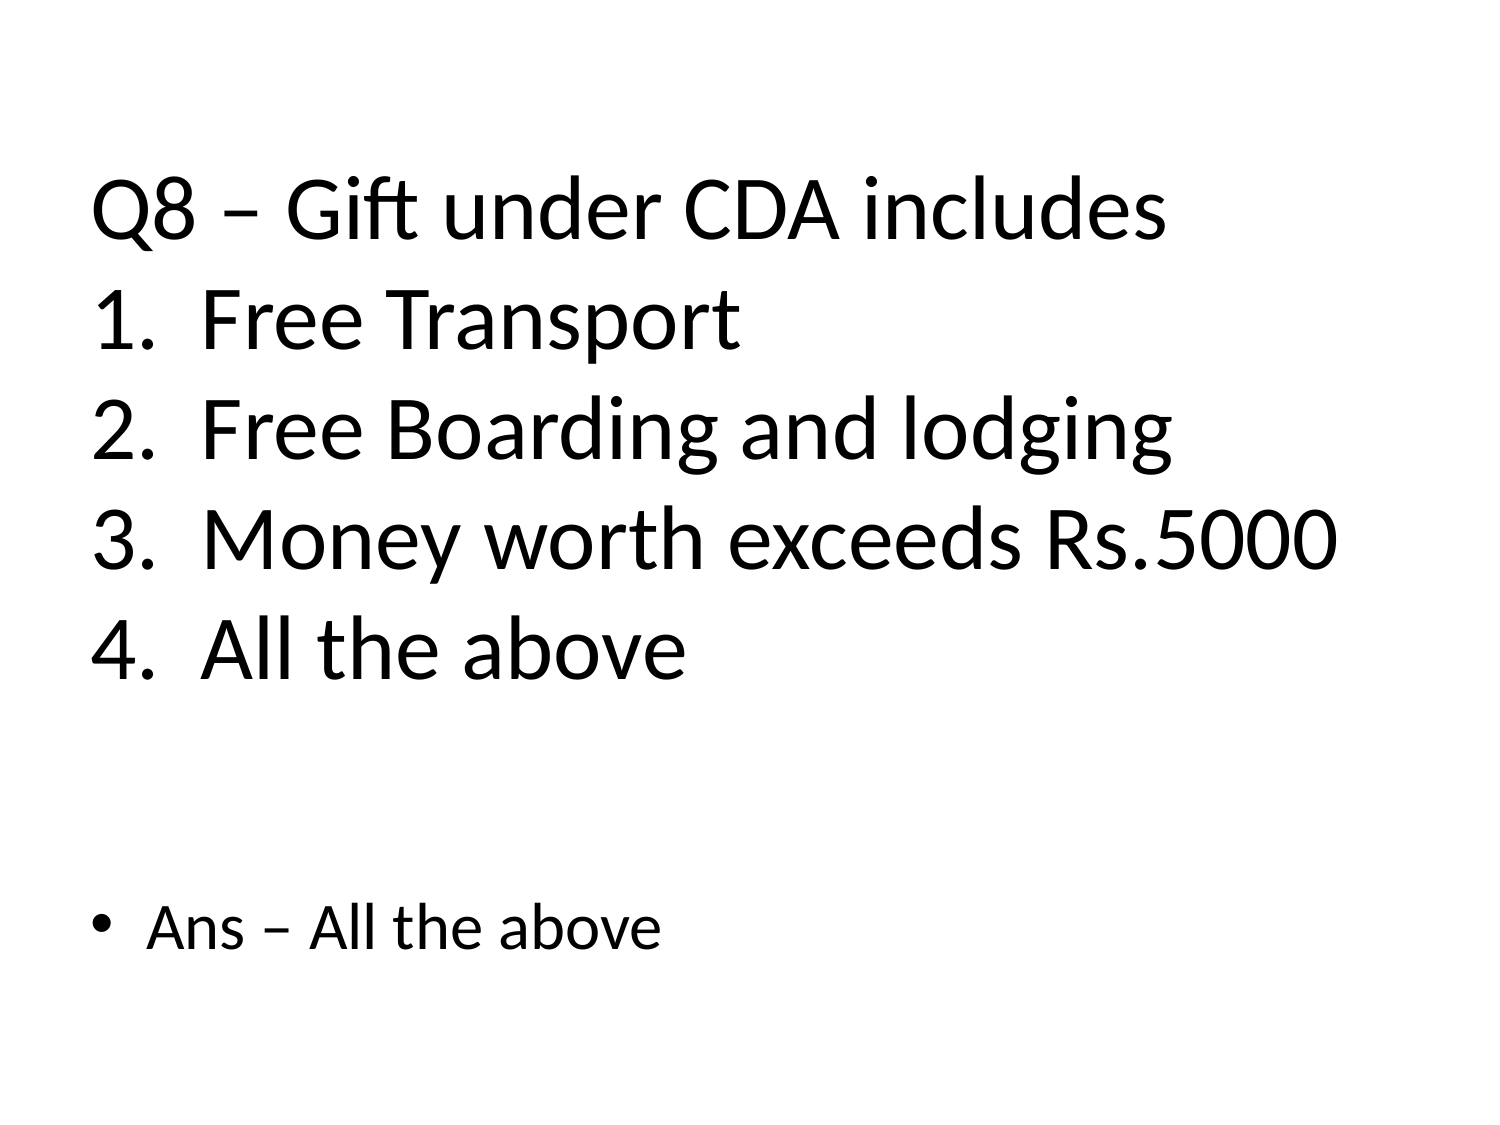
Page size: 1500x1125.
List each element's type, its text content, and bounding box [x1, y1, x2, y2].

title Q8 – Gift under CDA includes 1. Free Transport 2. Free Boarding and lodging 3. Money worth exceeds Rs.5000 4. All the above [75, 45, 1425, 800]
list Ans – All the above [75, 875, 1425, 1005]
